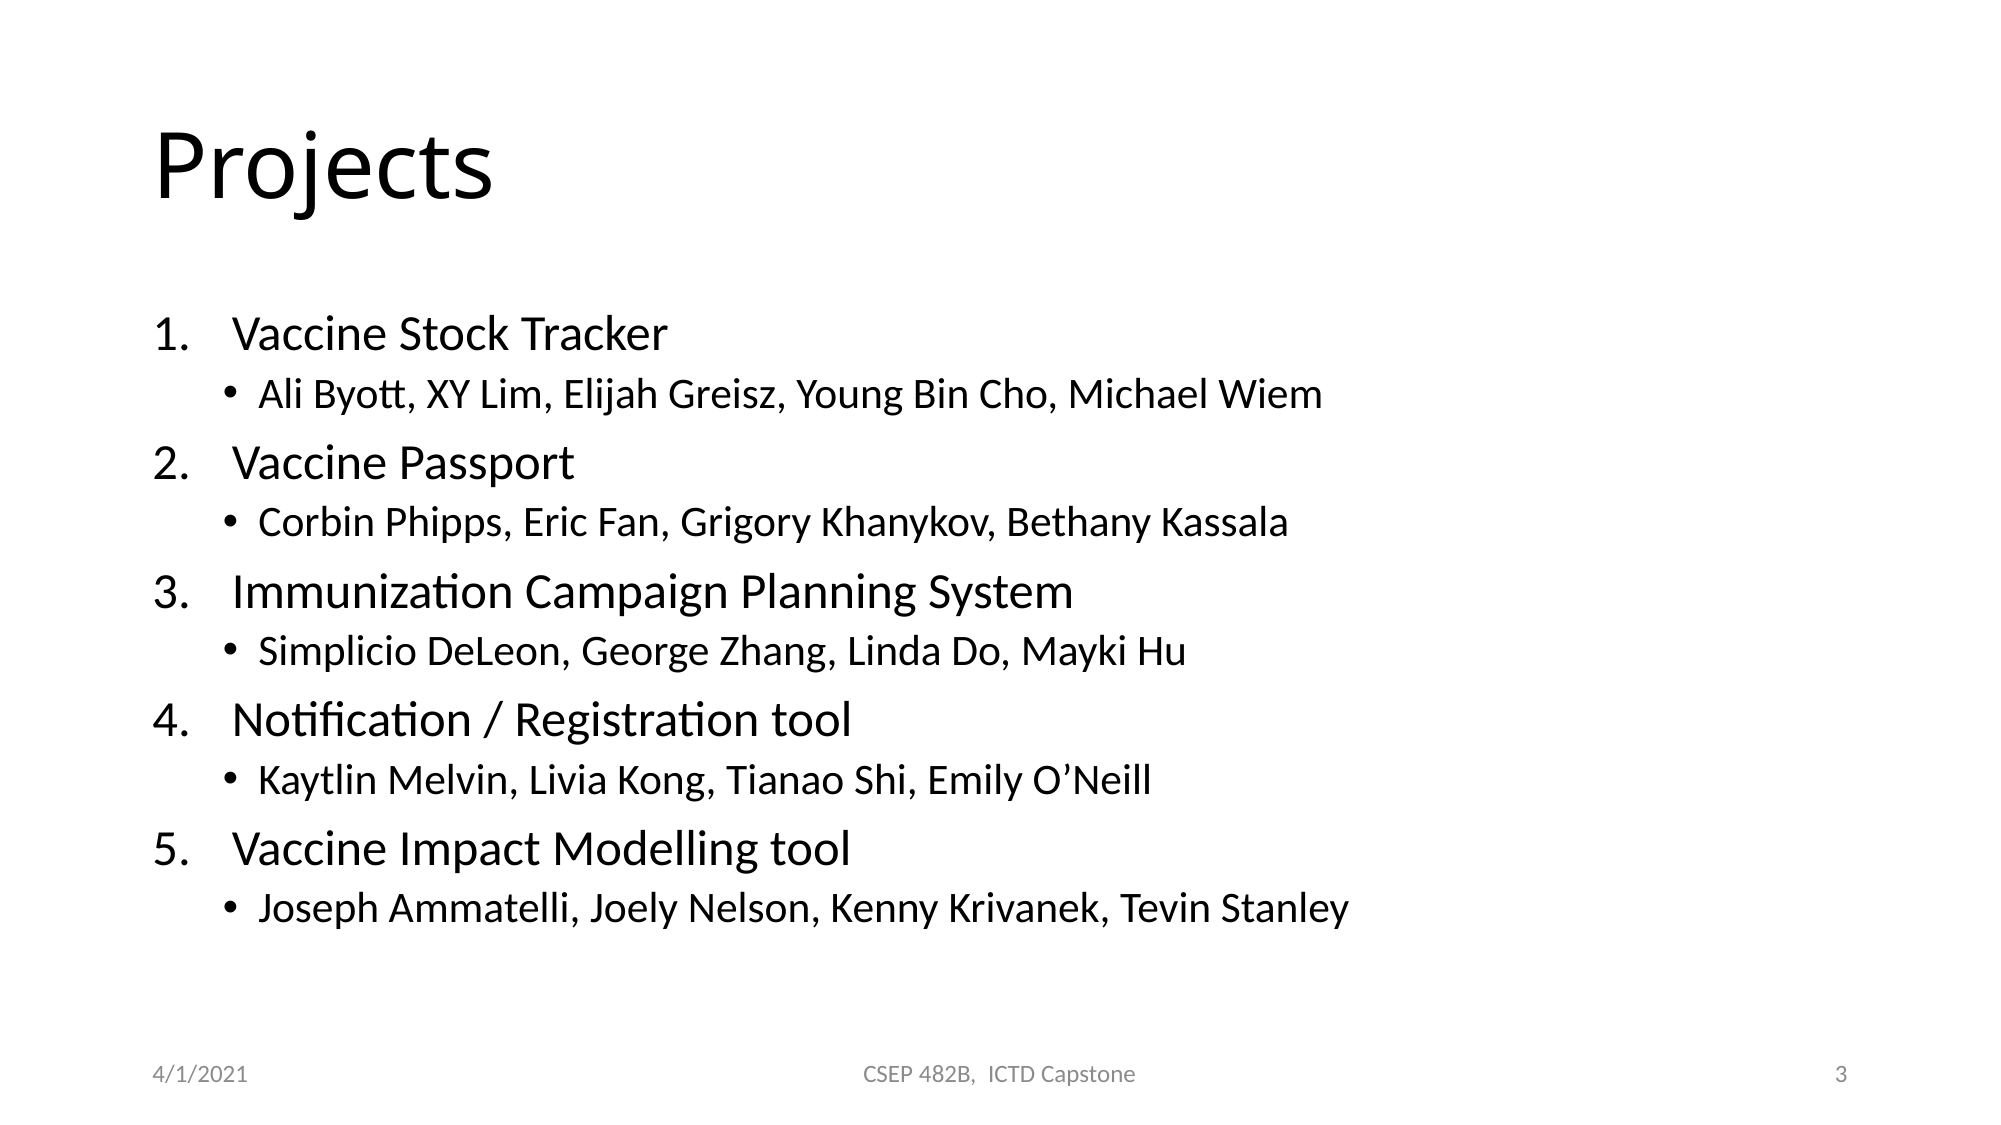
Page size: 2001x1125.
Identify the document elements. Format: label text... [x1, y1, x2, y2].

slide_number 3 [1412, 1042, 1863, 1103]
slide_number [137, 1042, 588, 1103]
title Projects [137, 59, 1863, 278]
footer CSEP 482B, ICTD Capstone [662, 1042, 1338, 1103]
list Vaccine Stock Tracker Ali Byott, XY Lim, Elijah Greisz, Young Bin Cho, Michael Wiem Vaccine Passport Corbin Phipps, Eric Fan, Grigory Khanykov, Bethany Kassala Immunization Campaign Planning System Simplicio DeLeon, George Zhang, Linda Do, Mayki Hu Notification / Registration tool Kaytlin Melvin, Livia Kong, Tianao Shi, Emily O’Neill Vaccine Impact Modelling tool Joseph Ammatelli, Joely Nelson, Kenny Krivanek, Tevin Stanley [137, 299, 1863, 1014]
